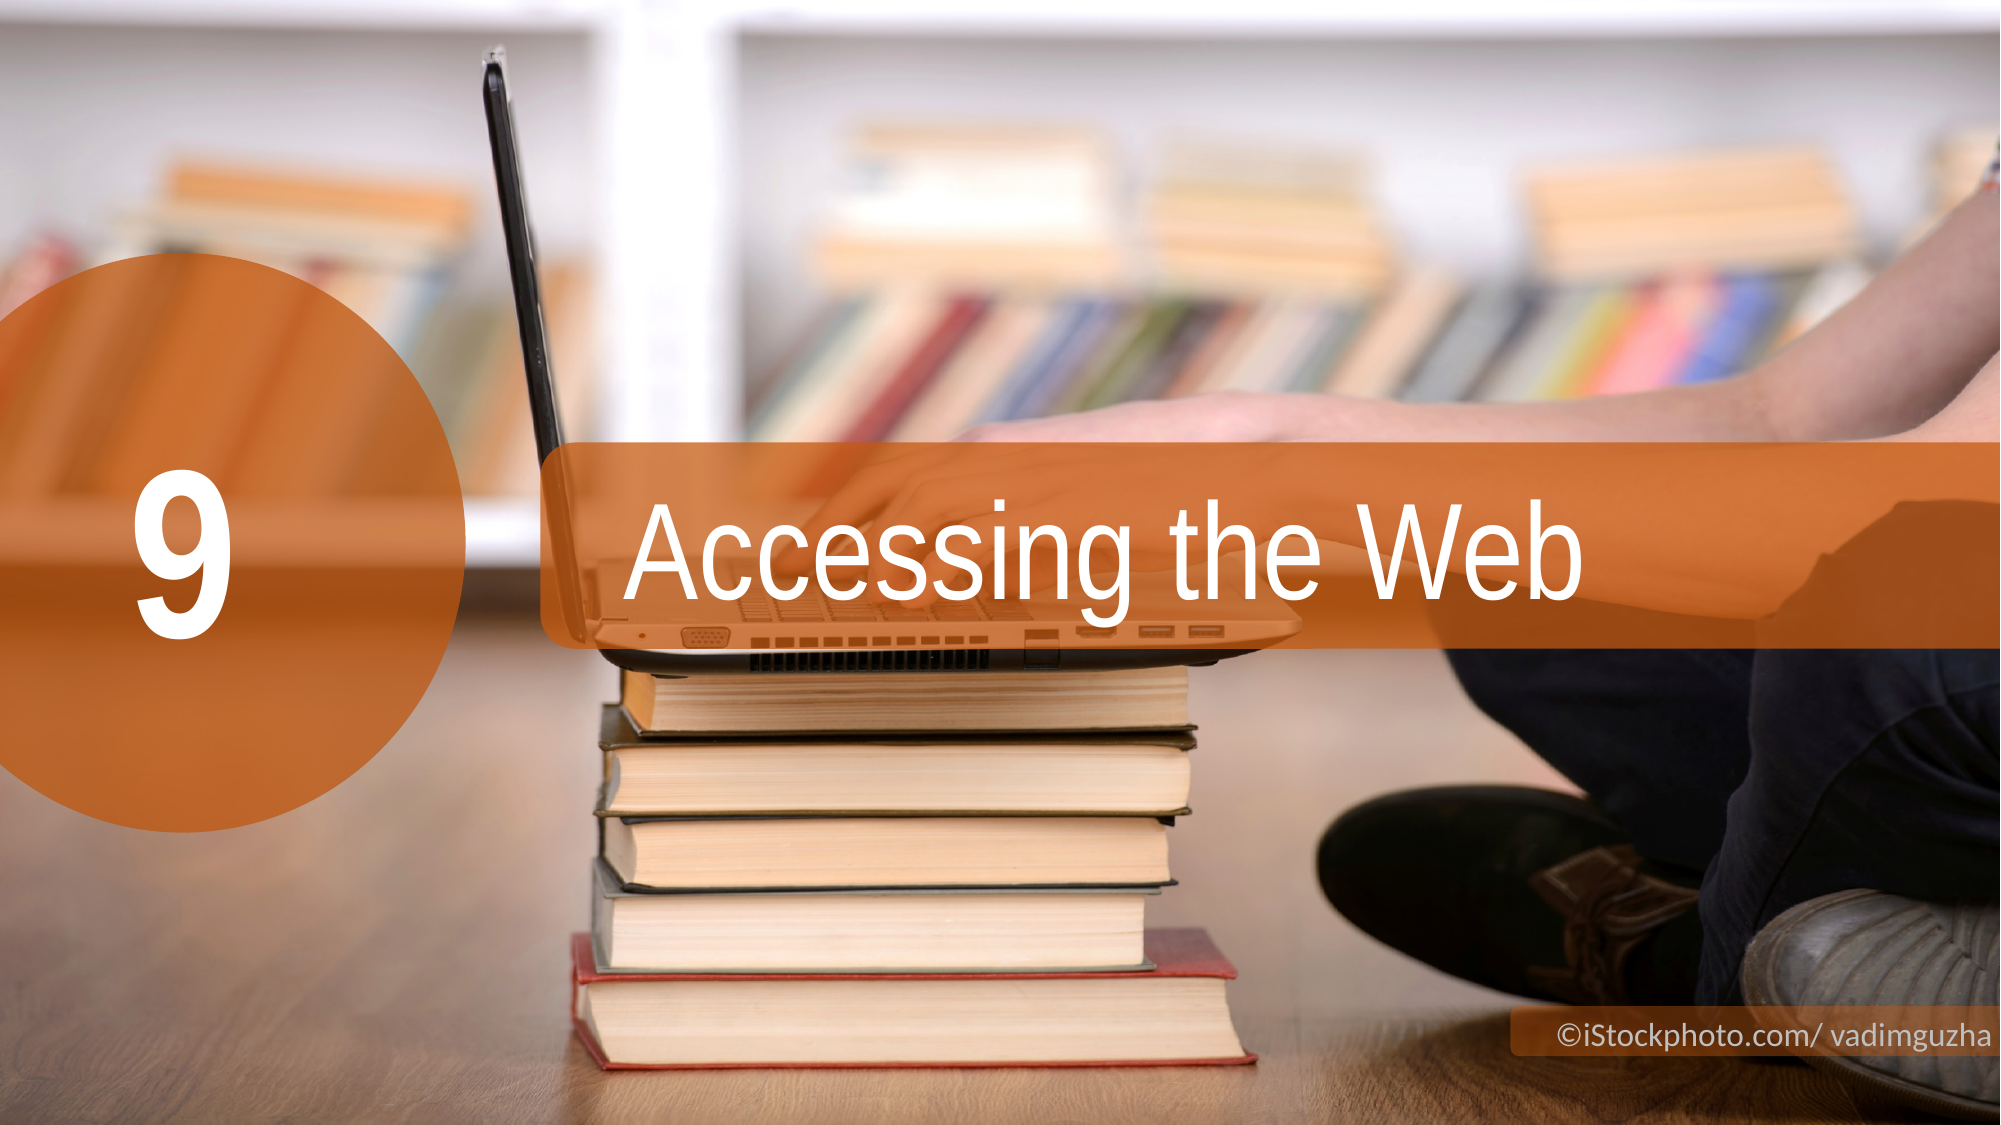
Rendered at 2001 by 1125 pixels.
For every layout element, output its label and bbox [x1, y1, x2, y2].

text_box [0, 253, 466, 833]
picture [0, 0, 2000, 1125]
